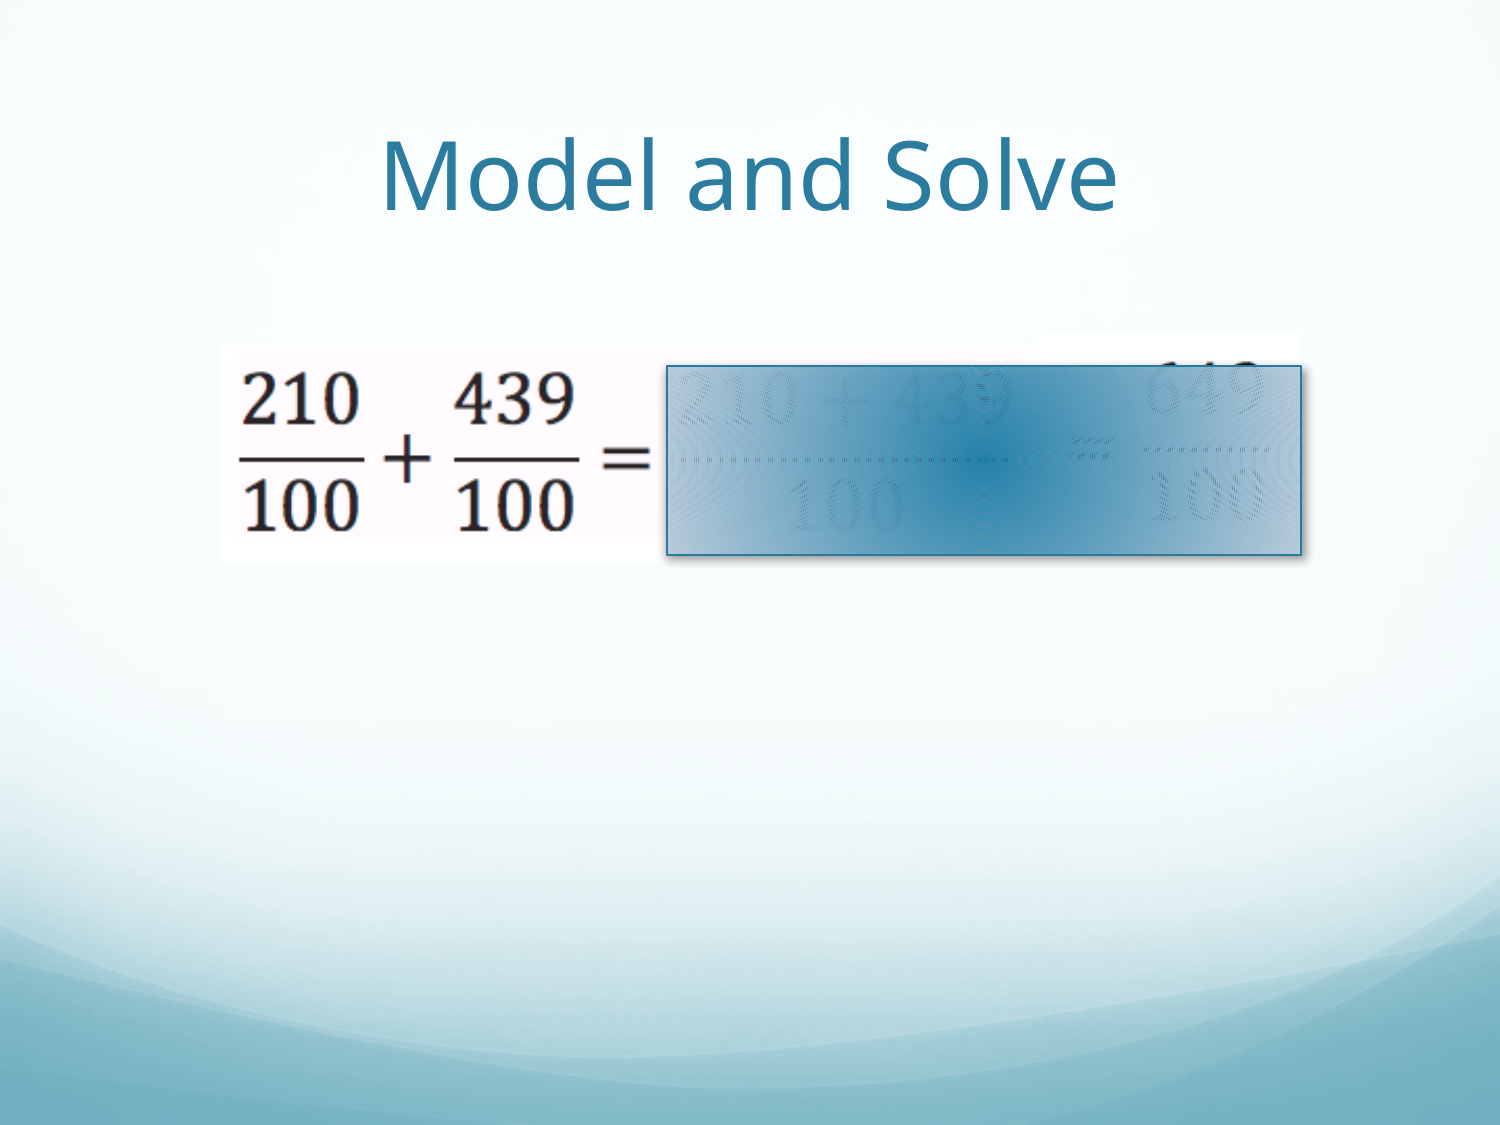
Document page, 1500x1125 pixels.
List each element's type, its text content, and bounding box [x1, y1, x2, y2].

title Model and Solve [90, 17, 1410, 237]
picture [220, 332, 1302, 563]
